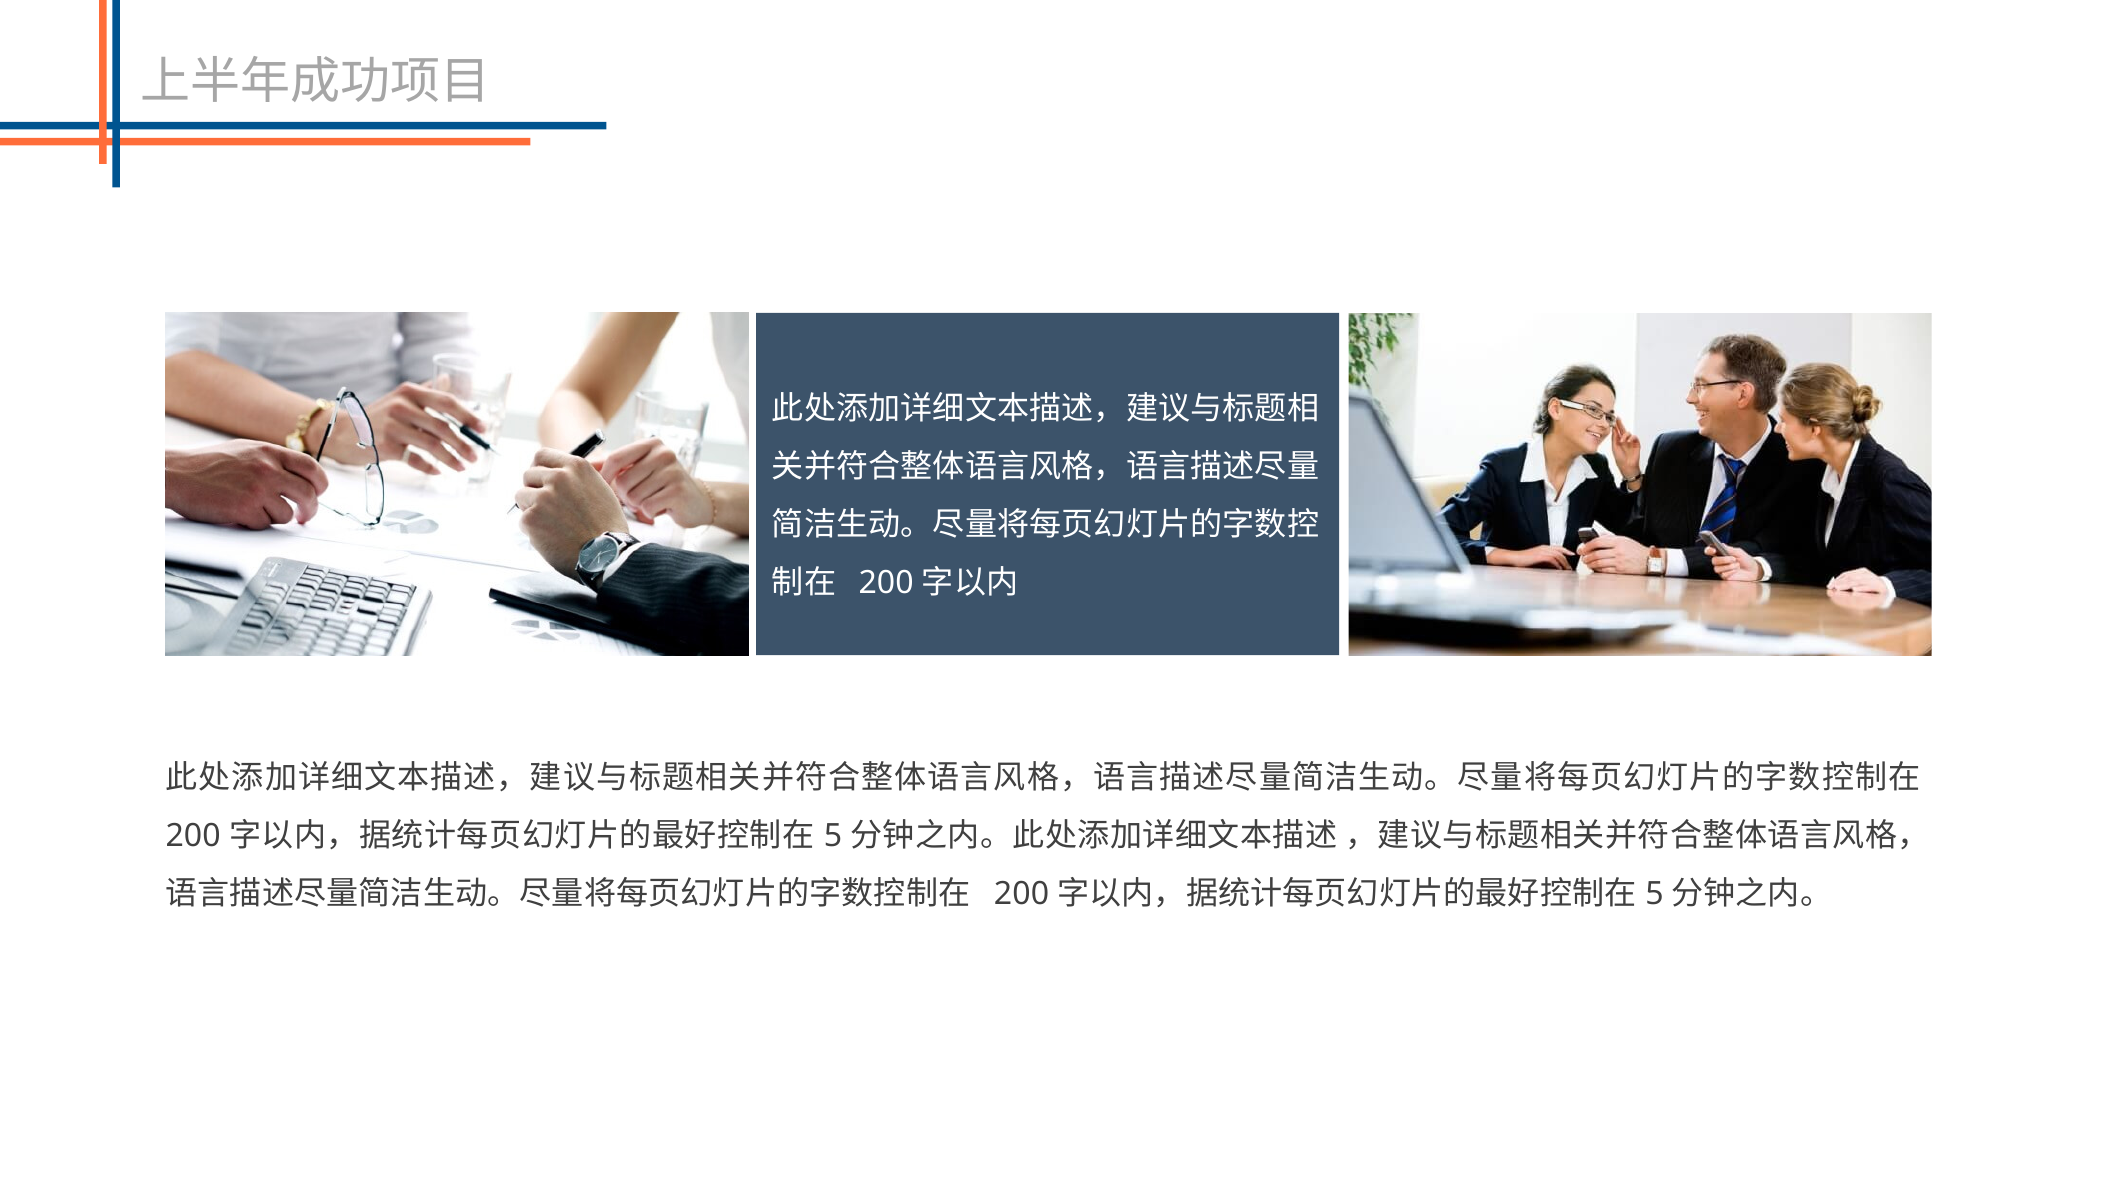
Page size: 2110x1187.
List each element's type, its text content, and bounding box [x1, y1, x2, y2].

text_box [0, 0, 789, 188]
picture [1348, 312, 1932, 656]
text_box 此处添加详细文本描述，建议与标题相关并符合整体语言风格，语言描述尽量简洁生动。尽量将每页幻灯片的字数控制在 200字以内，据统计每页幻灯片的最好控制在5分钟之内。此处添加详细文本描述 ，建议与标题相关并符合整体语言风格，语言描述尽量简洁生动。尽量将每页幻灯片的字数控制在 200字以内，据统计每页幻灯片的最好控制在5分钟之内。 [165, 737, 1932, 911]
picture [165, 312, 749, 656]
text_box 此处添加详细文本描述，建议与标题相关并符合整体语言风格，语言描述尽量简洁生动。尽量将每页幻灯片的字数控制在 200字以内 [755, 312, 1340, 656]
